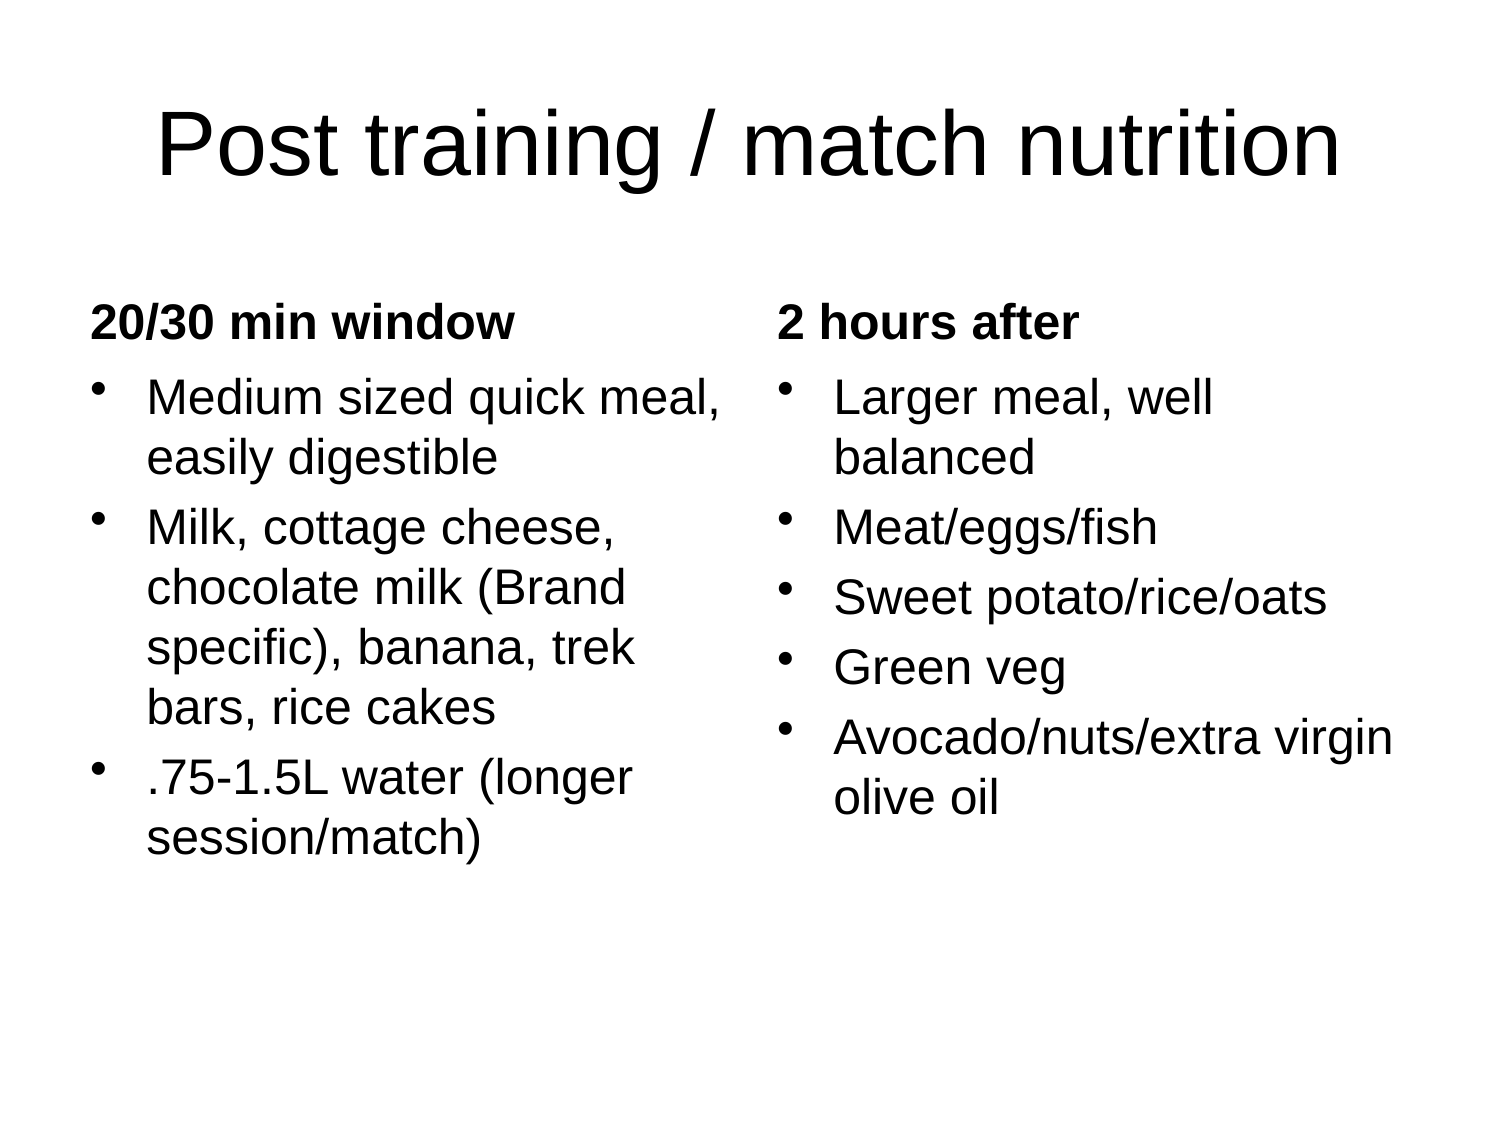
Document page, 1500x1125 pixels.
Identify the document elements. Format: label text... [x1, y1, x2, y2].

list 2 hours after [761, 251, 1425, 356]
title Post training / match nutrition [75, 45, 1425, 233]
list Larger meal, well balanced Meat/eggs/fish Sweet potato/rice/oats Green veg Avocado/nuts/extra virgin olive oil [761, 356, 1425, 1005]
list 20/30 min window [75, 251, 738, 356]
list Medium sized quick meal, easily digestible Milk, cottage cheese, chocolate milk (Brand specific), banana, trek bars, rice cakes .75-1.5L water (longer session/match) [75, 356, 738, 1005]
